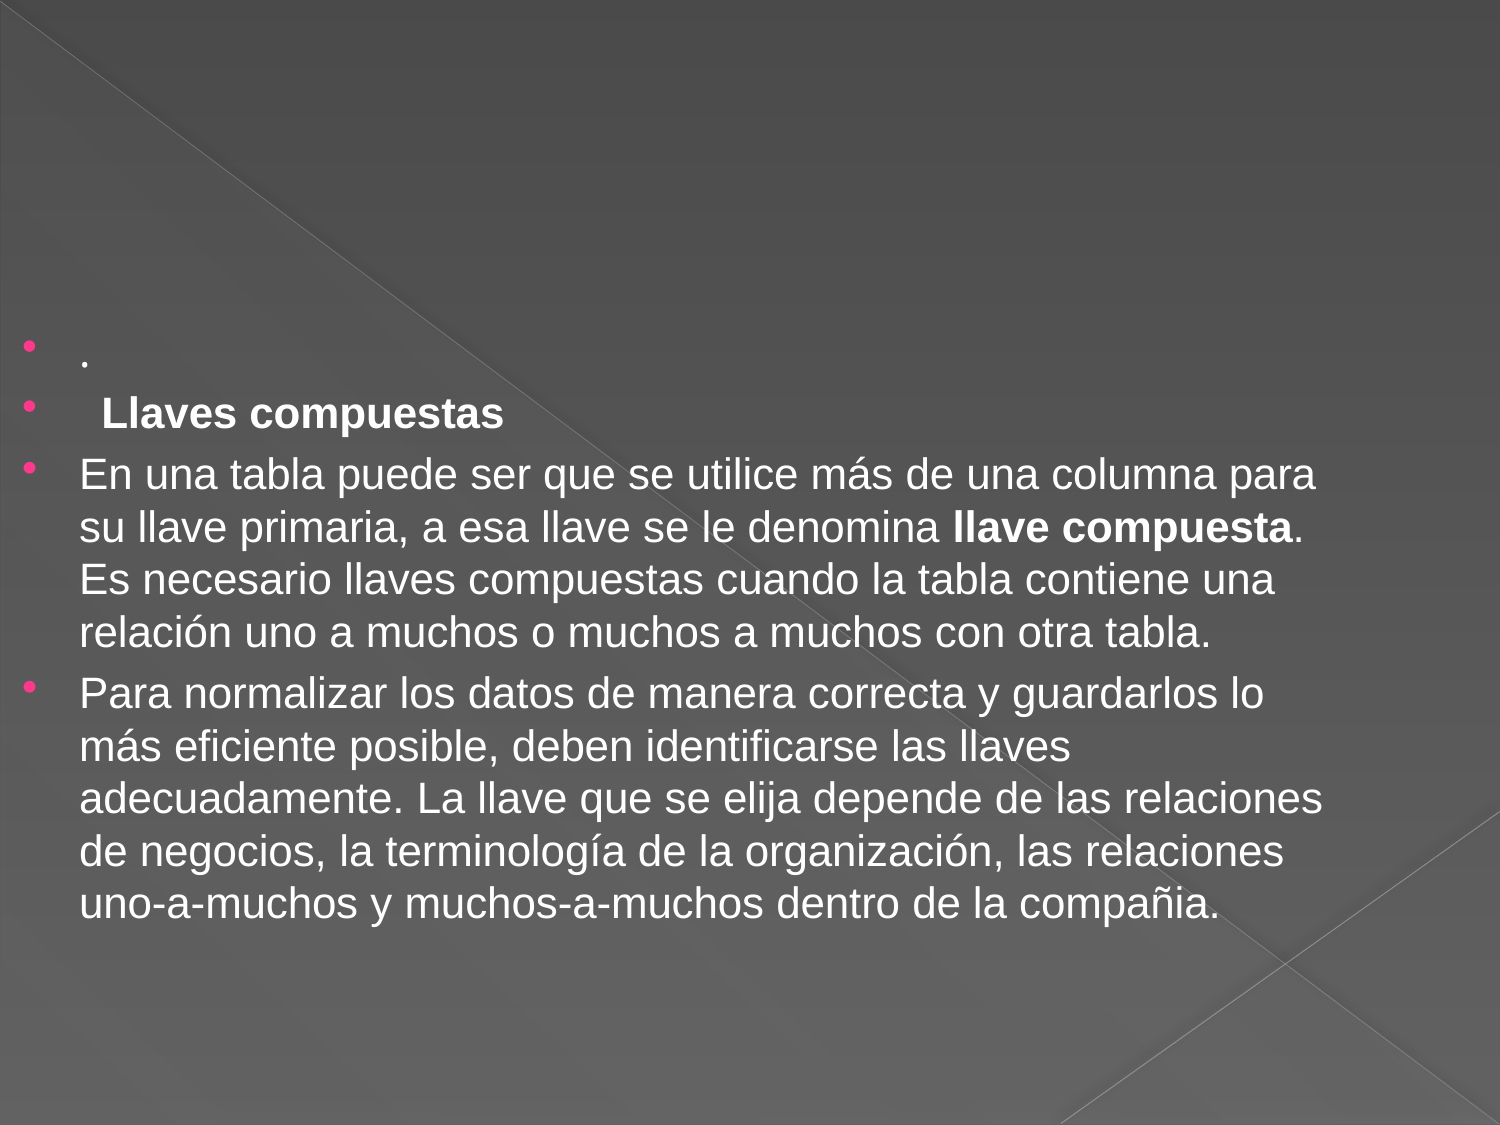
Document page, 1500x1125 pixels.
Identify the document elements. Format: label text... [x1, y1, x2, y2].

list . Llaves compuestas En una tabla puede ser que se utilice más de una columna para su llave primaria, a esa llave se le denomina llave compuesta. Es necesario llaves compuestas cuando la tabla contiene una relación uno a muchos o muchos a muchos con otra tabla. Para normalizar los datos de manera correcta y guardarlos lo más eficiente posible, deben identificarse las llaves adecuadamente. La llave que se elija depende de las relaciones de negocios, la terminología de la organización, las relaciones uno-a-muchos y muchos-a-muchos dentro de la compañia. [0, 317, 1350, 1038]
